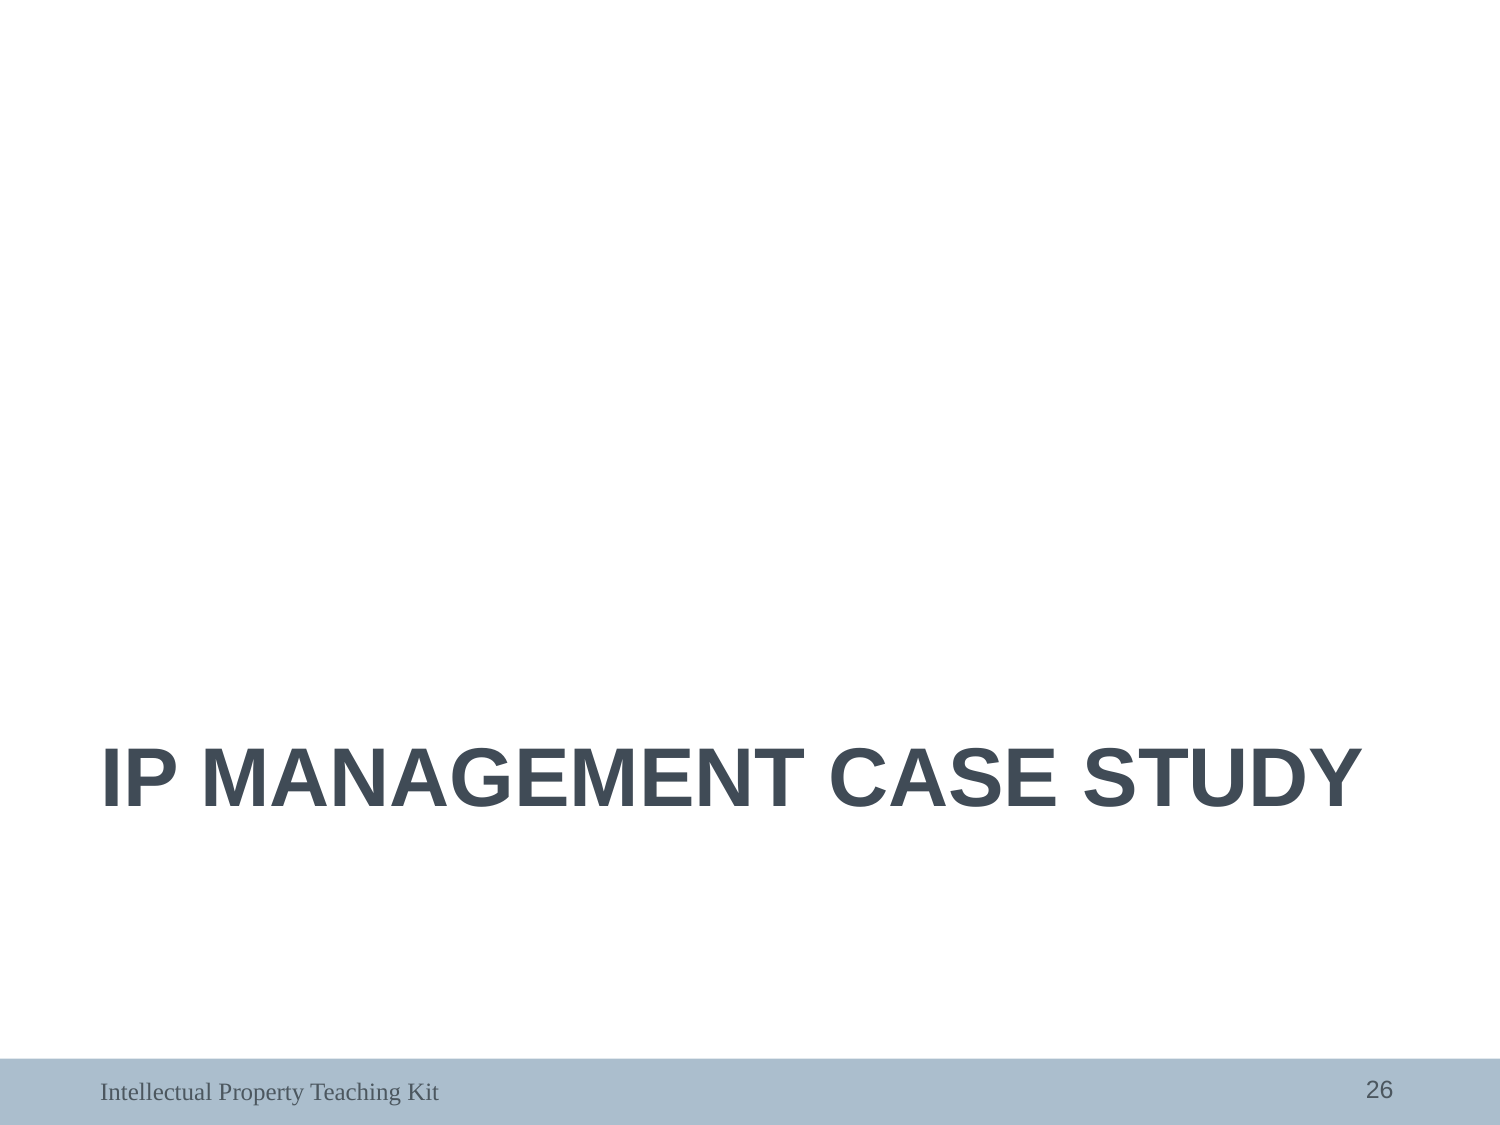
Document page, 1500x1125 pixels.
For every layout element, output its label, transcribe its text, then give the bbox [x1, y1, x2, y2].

title IP MANAGEMENT CASE STUDY [100, 722, 1394, 947]
text_box 26 [1269, 1070, 1394, 1106]
footer Intellectual Property Teaching Kit [100, 1074, 988, 1125]
